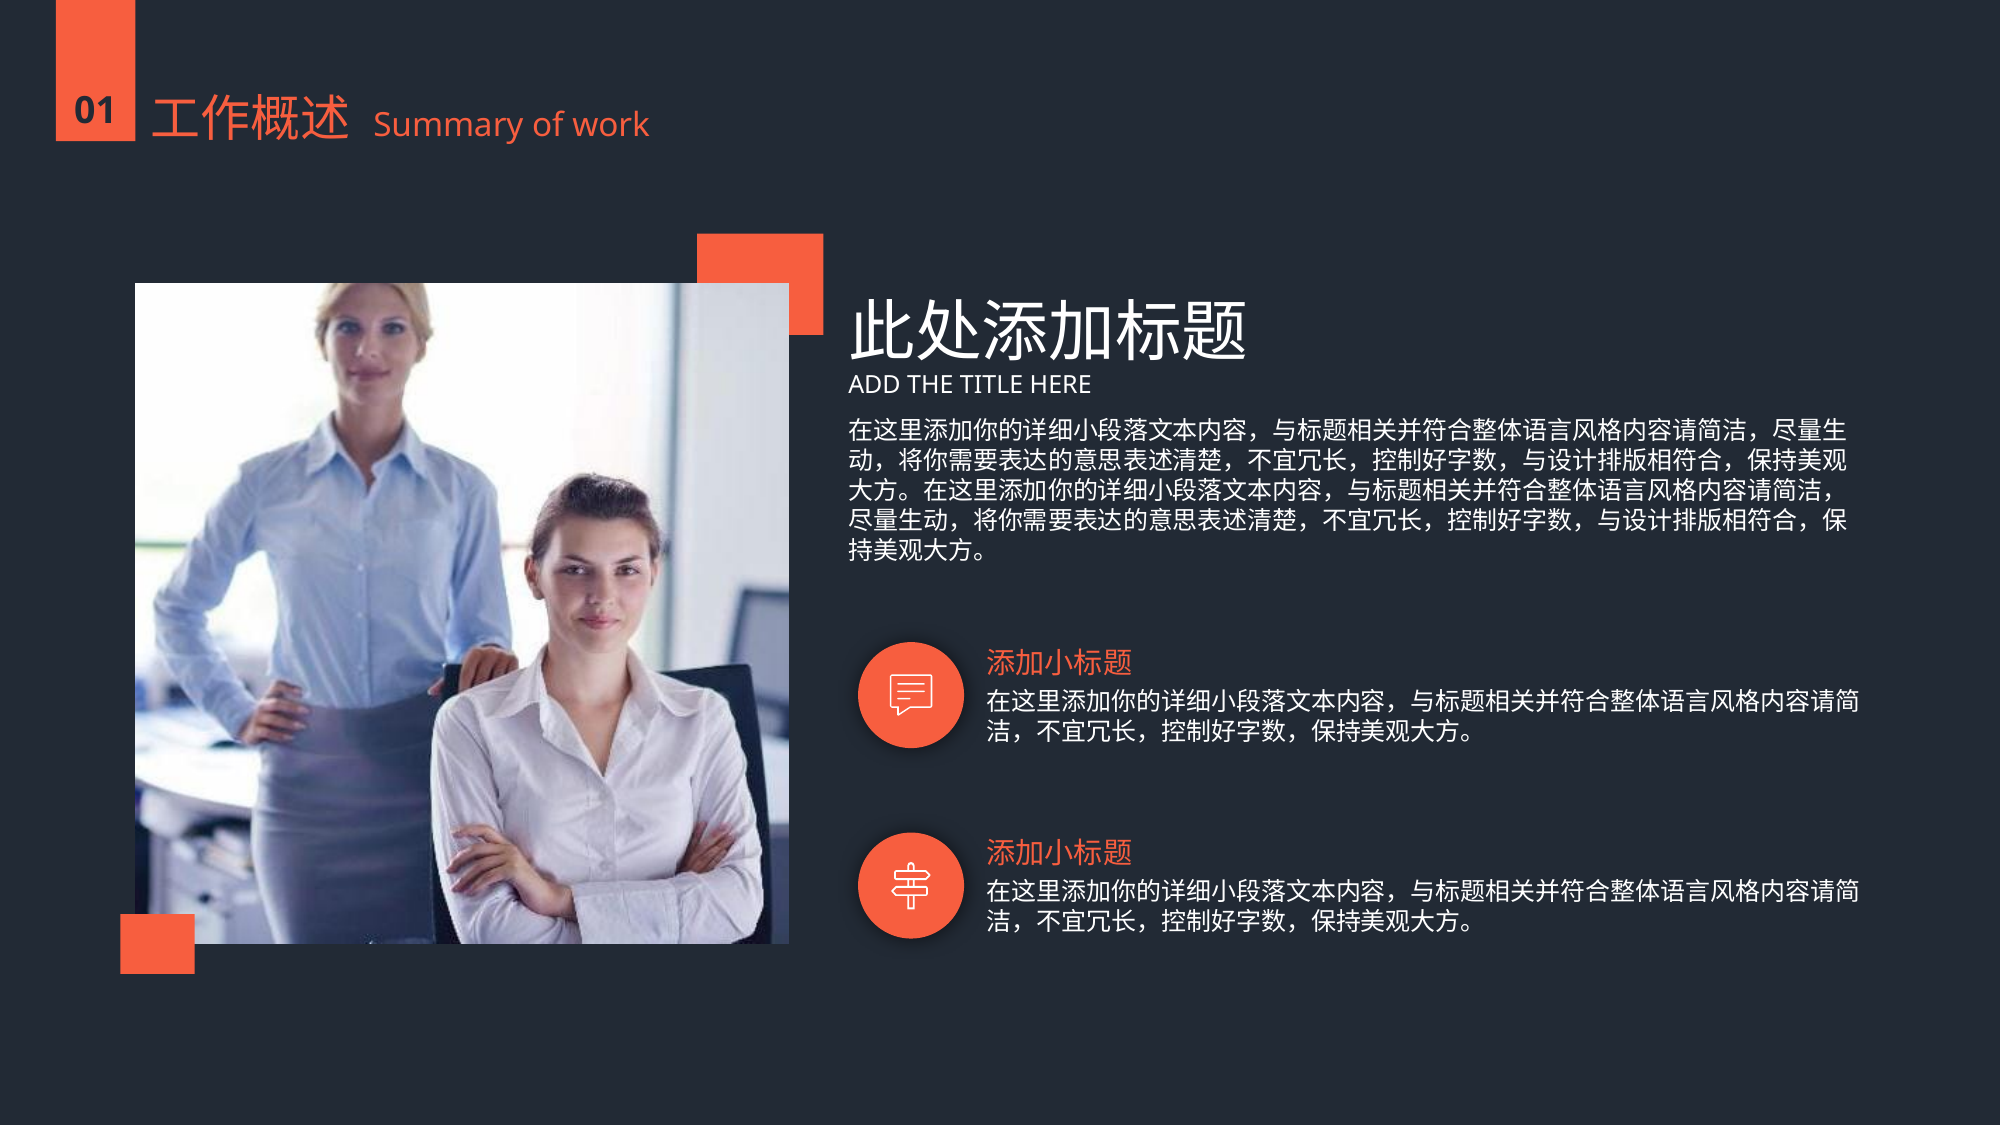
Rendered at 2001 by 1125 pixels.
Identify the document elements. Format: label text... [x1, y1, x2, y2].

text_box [858, 642, 965, 749]
picture [135, 283, 789, 945]
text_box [971, 636, 1880, 754]
text_box [119, 913, 196, 975]
text_box [55, 0, 136, 78]
text_box 01 [47, 78, 145, 139]
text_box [833, 281, 1880, 605]
text_box 工作概述 Summary of work [136, 78, 730, 154]
text_box [0, 81, 136, 174]
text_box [971, 826, 1880, 945]
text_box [858, 832, 965, 939]
text_box [696, 233, 824, 336]
